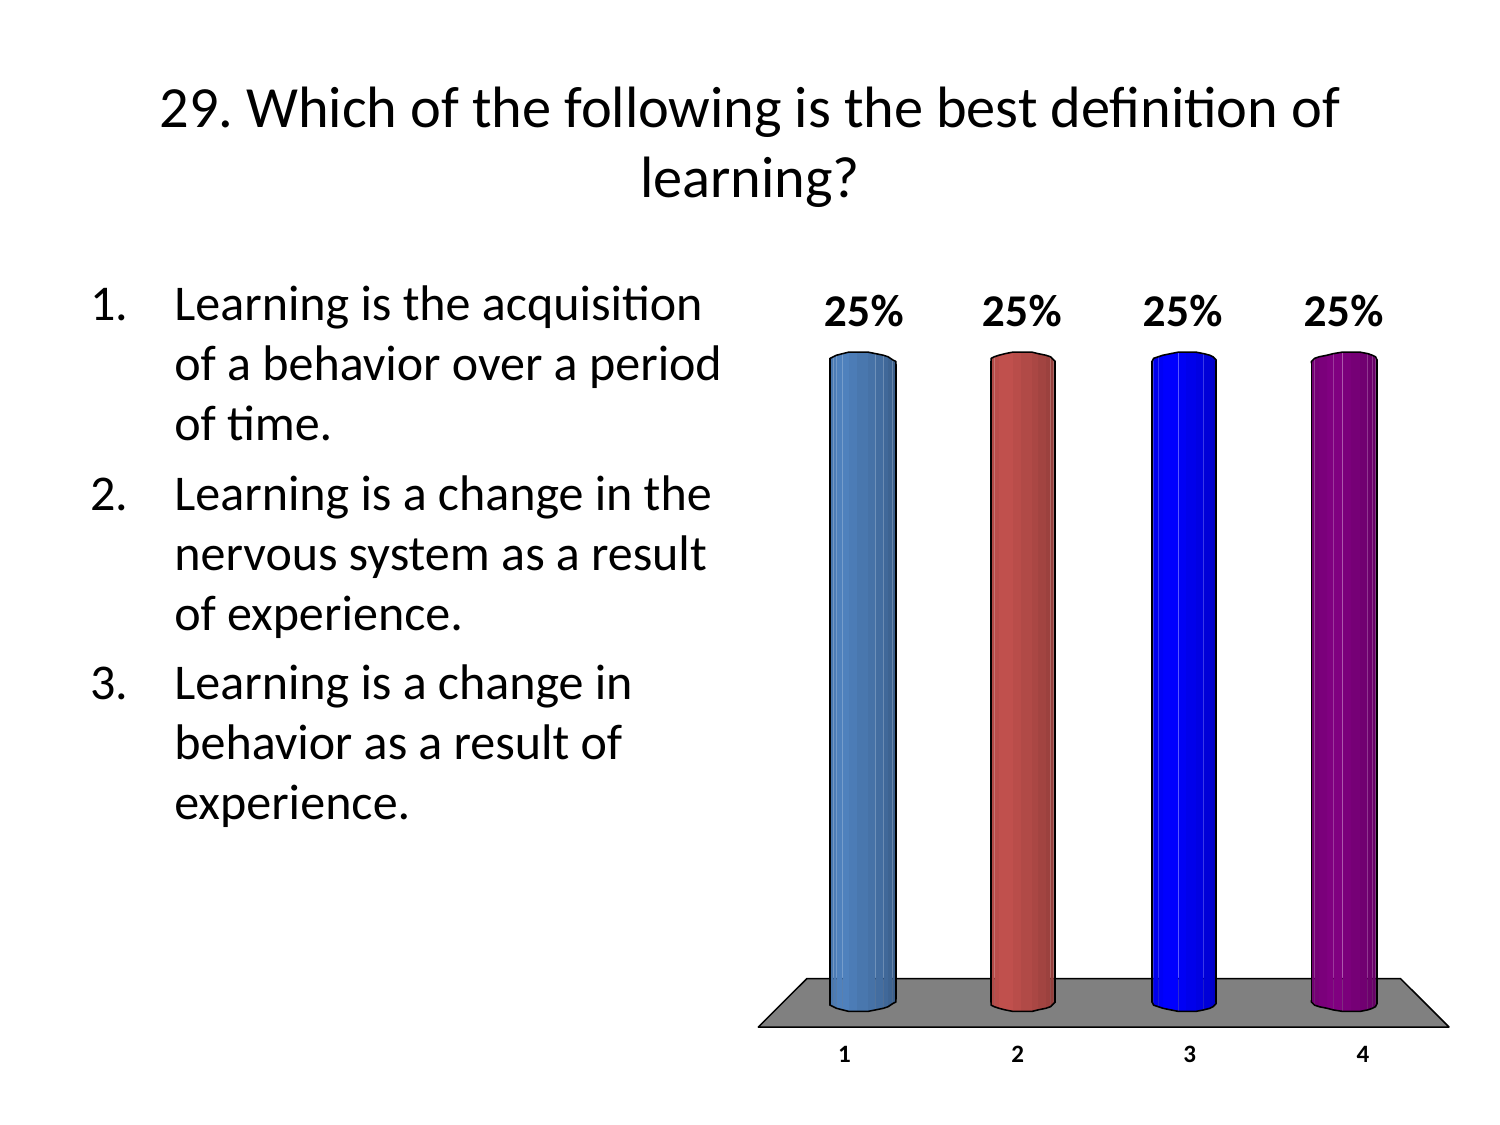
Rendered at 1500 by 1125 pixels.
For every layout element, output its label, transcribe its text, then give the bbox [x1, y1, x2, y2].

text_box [739, 270, 1490, 1115]
title 29. Which of the following is the best definition of learning? [75, 45, 1425, 233]
list Learning is the acquisition of a behavior over a period of time. Learning is a change in the nervous system as a result of experience. Learning is a change in behavior as a result of experience. [75, 262, 750, 1005]
